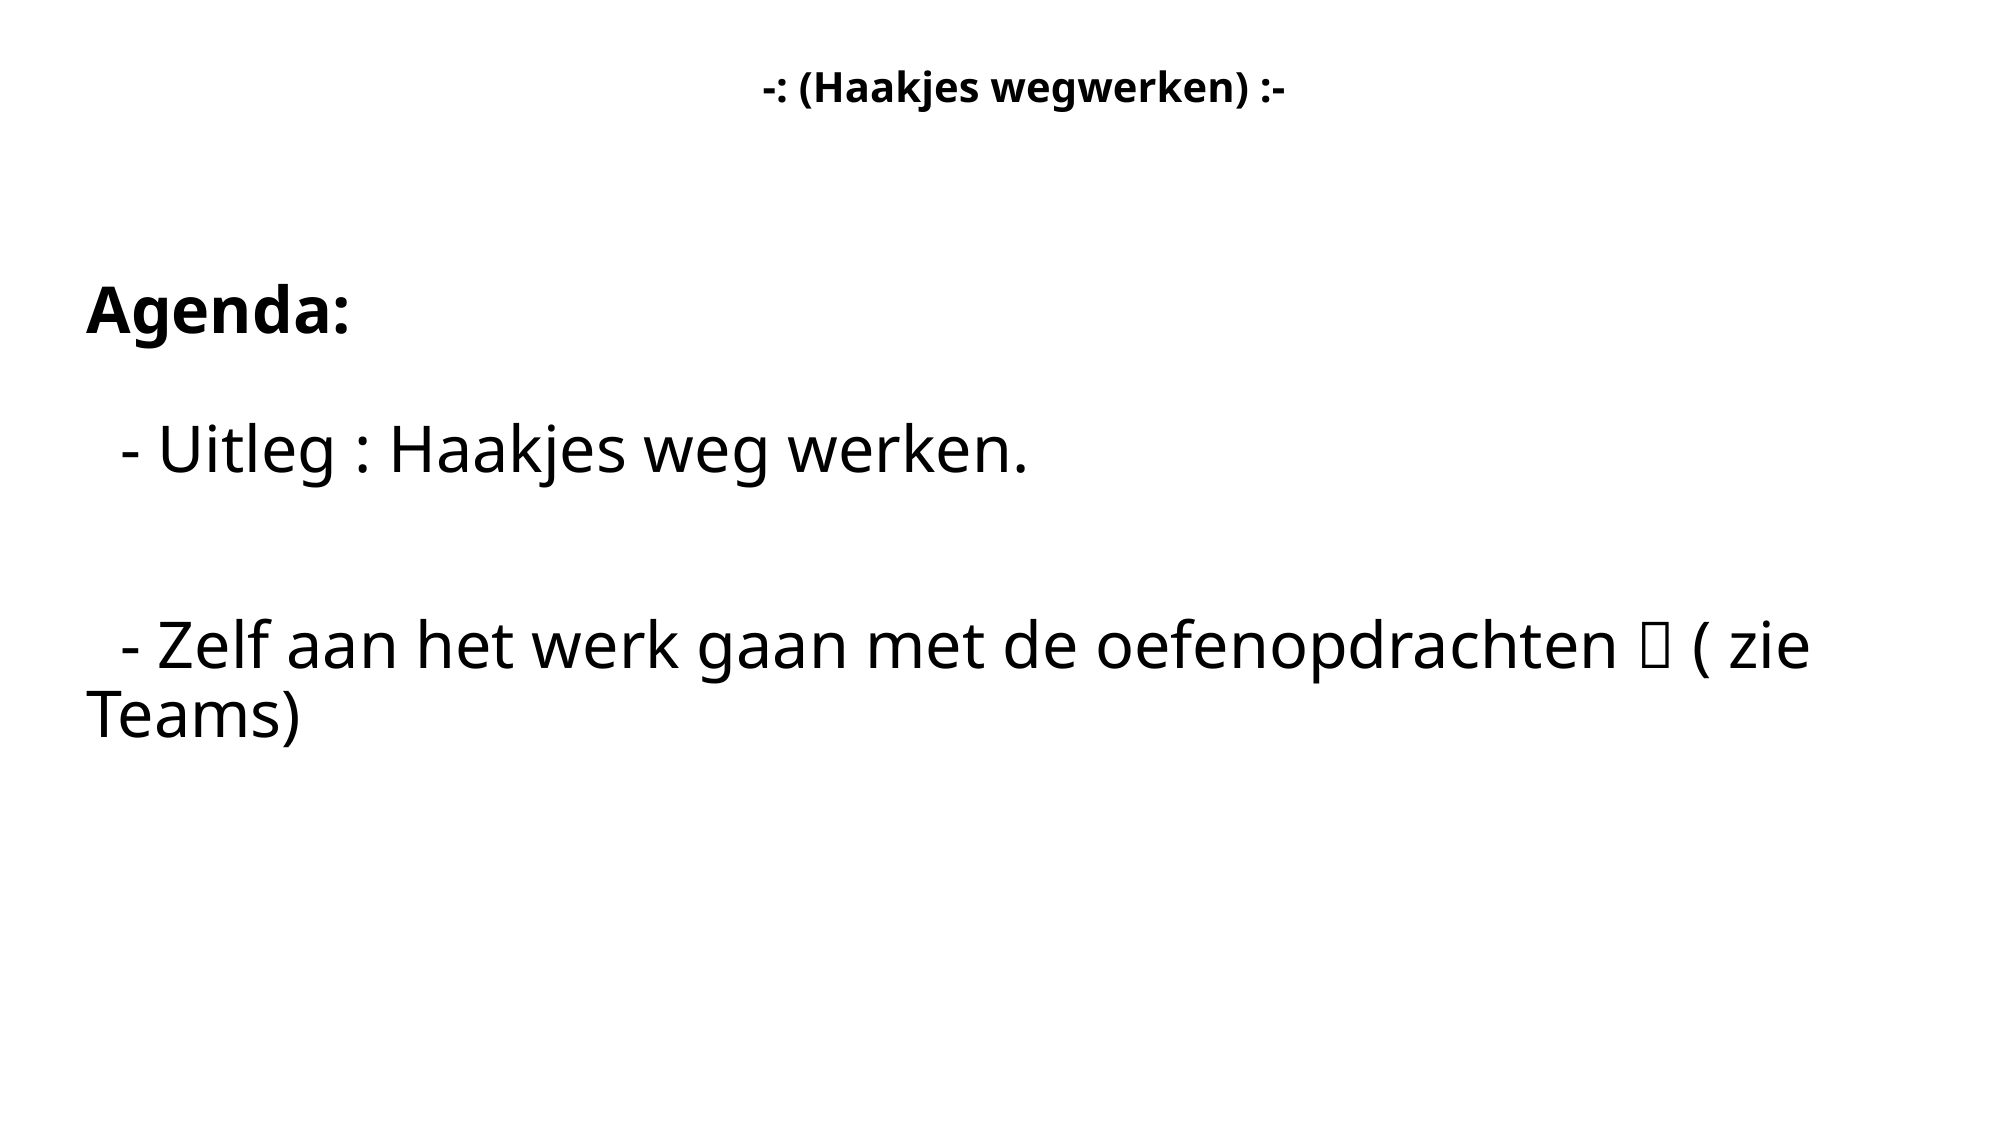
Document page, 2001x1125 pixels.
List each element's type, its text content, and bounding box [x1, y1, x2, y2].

title Agenda: - Uitleg : Haakjes weg werken. - Zelf aan het werk gaan met de oefenopdrachten  ( zie Teams) [71, 160, 1951, 1040]
text_box -: (Haakjes wegwerken) :- [747, 6, 1309, 165]
